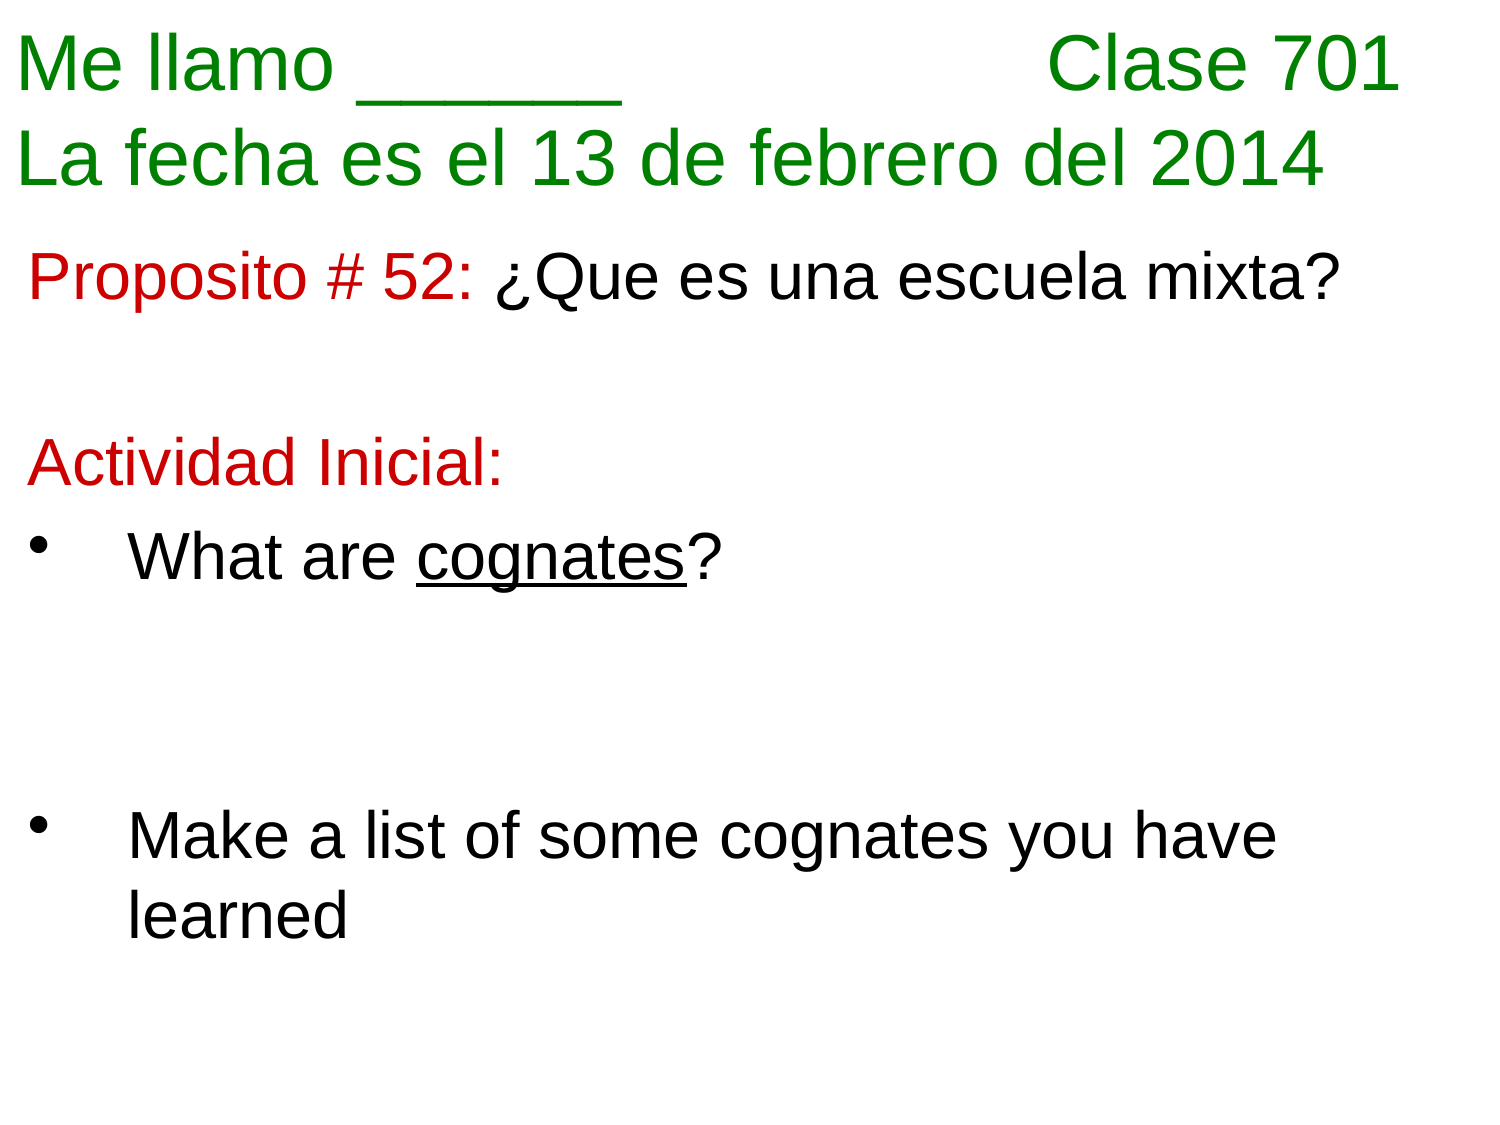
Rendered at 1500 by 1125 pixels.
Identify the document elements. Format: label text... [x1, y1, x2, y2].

title Me llamo ______ Clase 701 La fecha es el 13 de febrero del 2014 [0, 12, 1500, 200]
list Proposito # 52: ¿Que es una escuela mixta? Actividad Inicial: What are cognates? Make a list of some cognates you have learned [12, 224, 1463, 1088]
